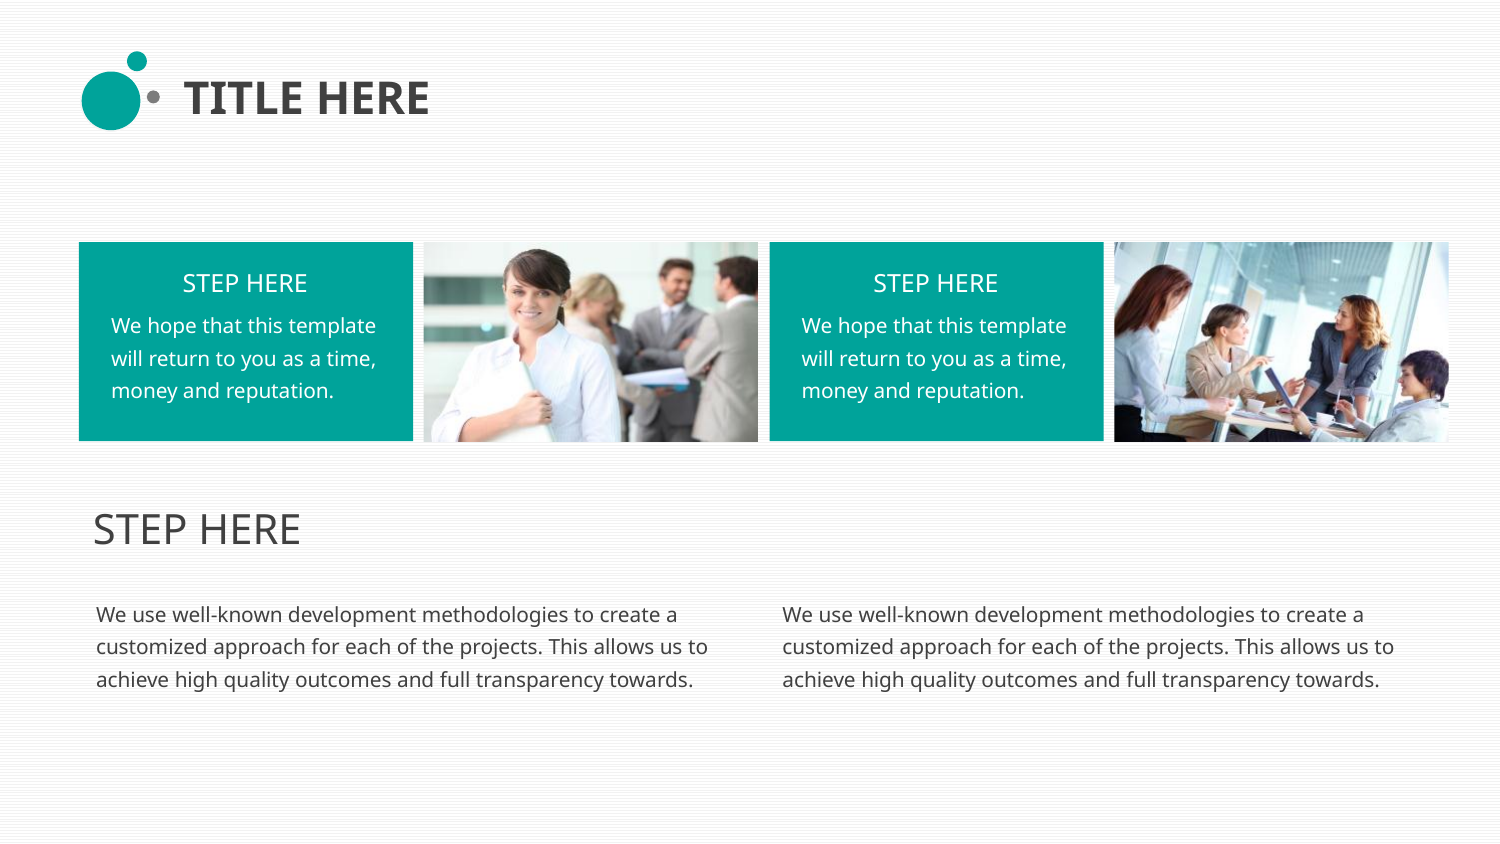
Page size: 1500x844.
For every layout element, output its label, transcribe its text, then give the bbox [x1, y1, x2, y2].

text_box [1114, 242, 1449, 442]
text_box We use well-known development methodologies to create a customized approach for each of the projects. This allows us to achieve high quality outcomes and full transparency towards. [81, 586, 761, 699]
text_box We use well-known development methodologies to create a customized approach for each of the projects. This allows us to achieve high quality outcomes and full transparency towards. [767, 586, 1447, 699]
text_box TITLE HERE [172, 63, 681, 129]
text_box [423, 242, 758, 442]
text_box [769, 242, 1104, 442]
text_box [78, 242, 414, 442]
text_box STEP HERE [78, 495, 317, 561]
